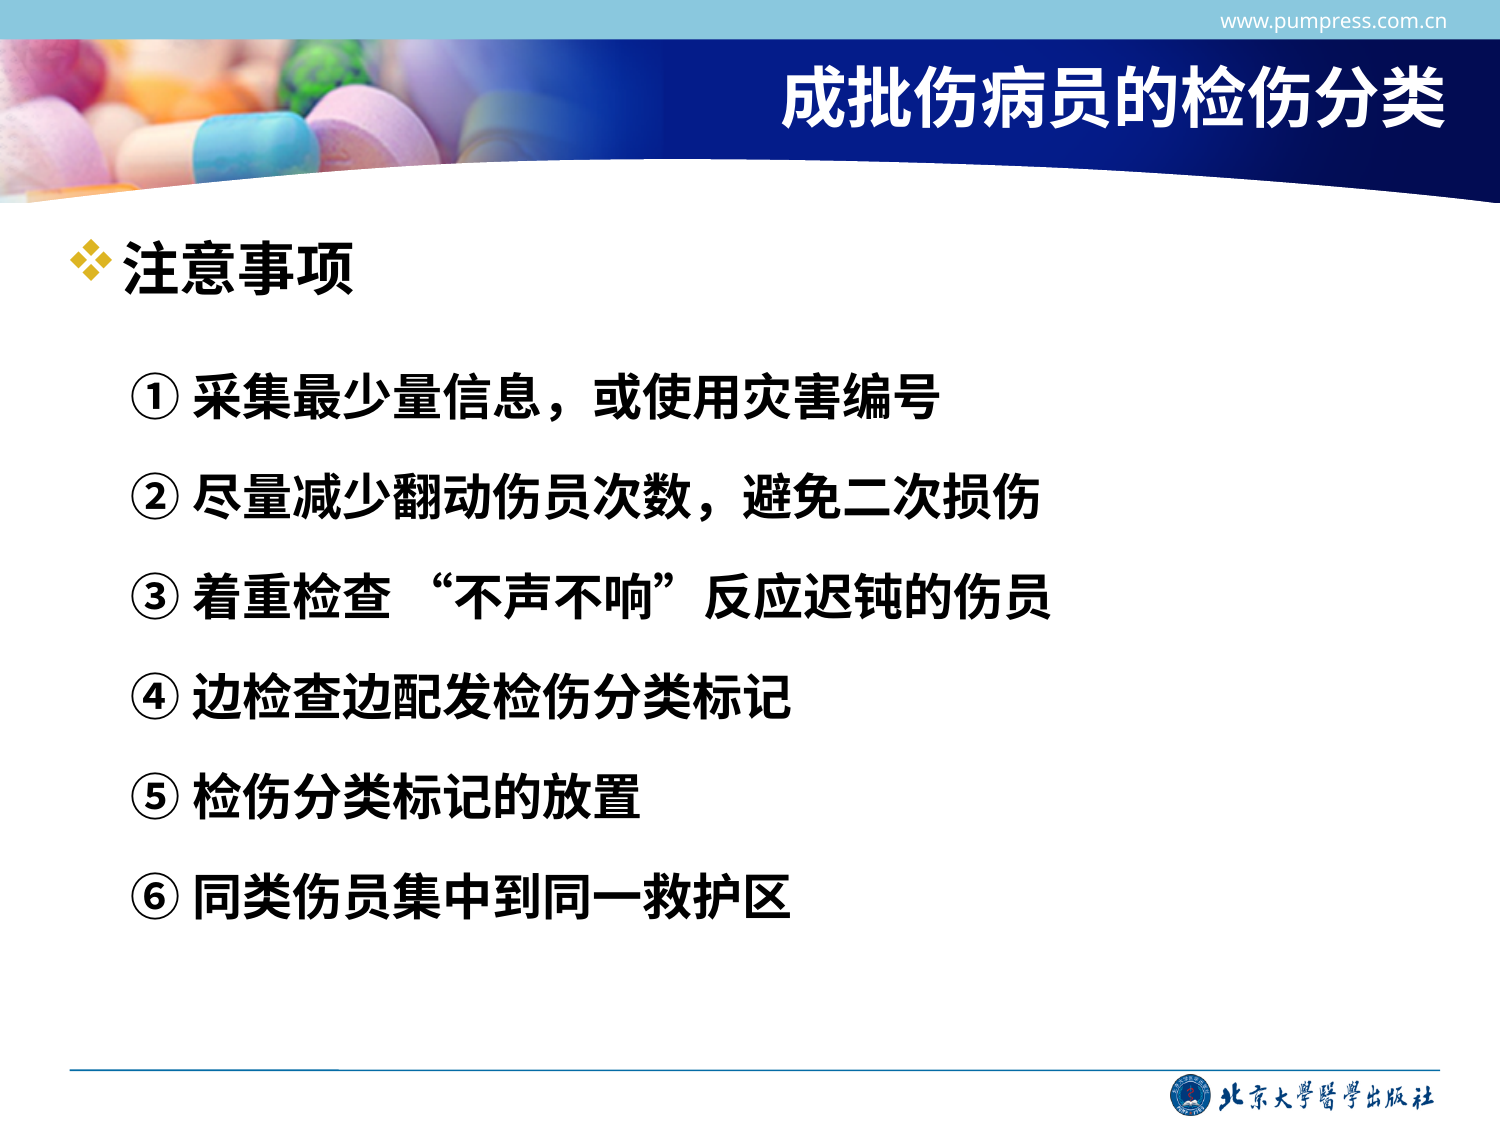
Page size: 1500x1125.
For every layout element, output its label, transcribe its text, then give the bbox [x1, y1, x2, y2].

list 注意事项 ①采集最少量信息，或使用灾害编号 ②尽量减少翻动伤员次数，避免二次损伤 ③着重检查 “不声不响”反应迟钝的伤员 ④边检查边配发检伤分类标记 ⑤检伤分类标记的放置 ⑥同类伤员集中到同一救护区 [50, 224, 1463, 1025]
slide_number www.pumpress.com.cn [1024, 0, 1463, 38]
picture [0, 40, 1500, 203]
picture [1170, 1074, 1436, 1118]
title 成批伤病员的检伤分类 [137, 50, 1463, 143]
